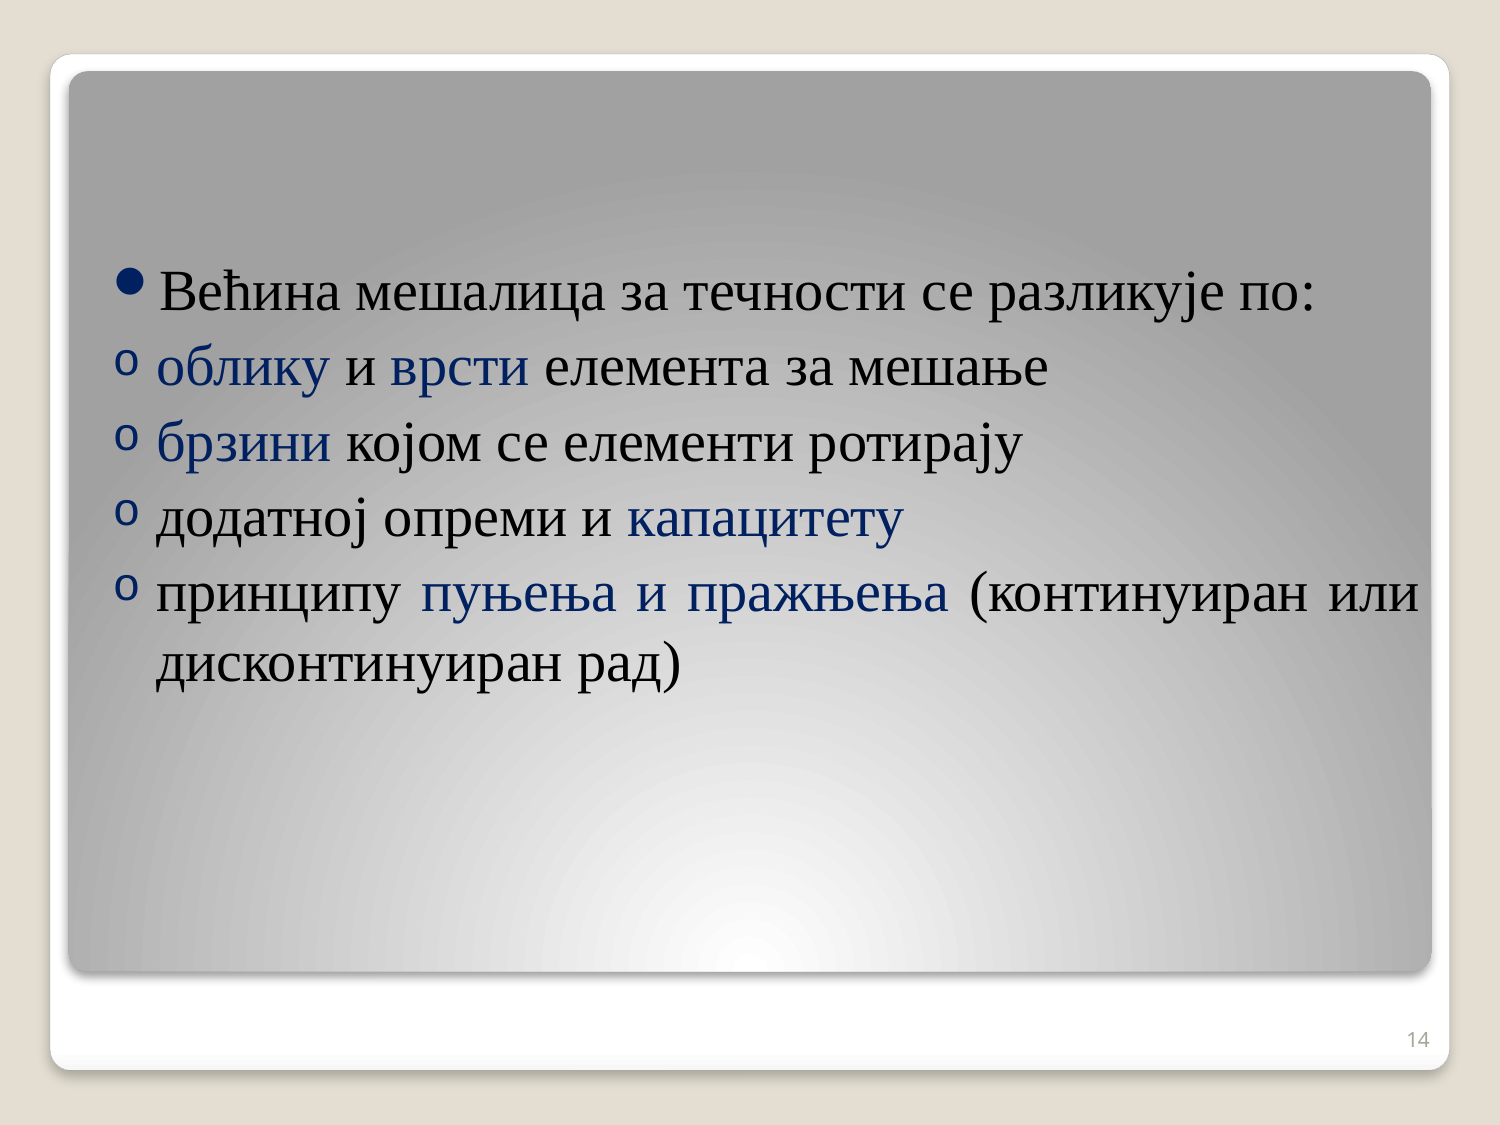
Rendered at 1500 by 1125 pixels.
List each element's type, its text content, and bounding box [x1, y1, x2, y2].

slide_number 14 [1369, 1002, 1445, 1063]
list Већина мешалица за течности се разликује по: облику и врсти елемента за мешање брзини којом се елементи ротирају додатној опреми и капацитету принципу пуњења и пражњења (континуиран или дисконтинуиран рад) [82, 86, 1436, 1125]
